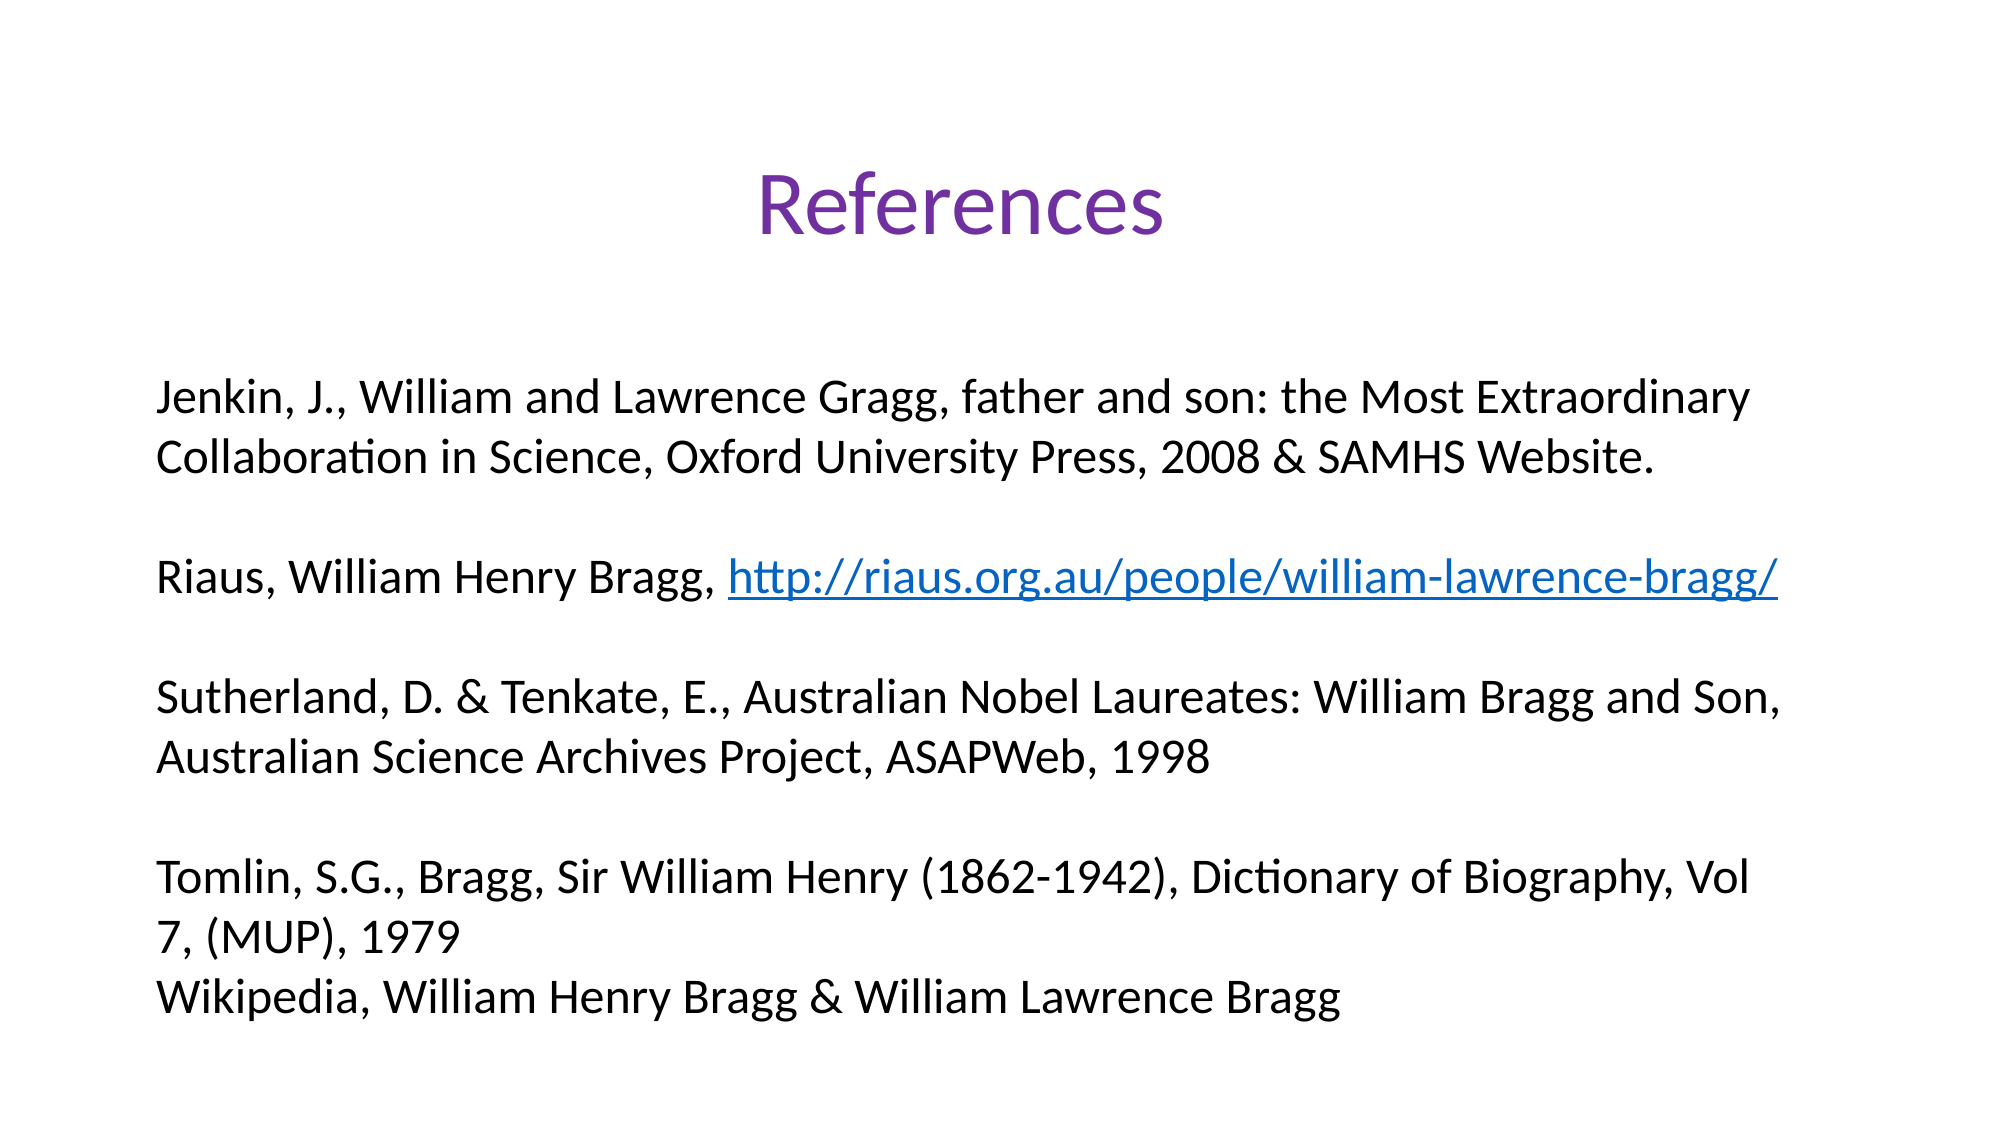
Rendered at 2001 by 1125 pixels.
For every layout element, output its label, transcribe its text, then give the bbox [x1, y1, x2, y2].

text_box References Jenkin, J., William and Lawrence Gragg, father and son: the Most Extraordinary Collaboration in Science, Oxford University Press, 2008 & SAMHS Website. Riaus, William Henry Bragg, http://riaus.org.au/people/william-lawrence-bragg/ Sutherland, D. & Tenkate, E., Australian Nobel Laureates: William Bragg and Son, Australian Science Archives Project, ASAPWeb, 1998 Tomlin, S.G., Bragg, Sir William Henry (1862-1942), Dictionary of Biography, Vol 7, (MUP), 1979 Wikipedia, William Henry Bragg & William Lawrence Bragg [141, 135, 1811, 1125]
text_box [500, 384, 1500, 462]
